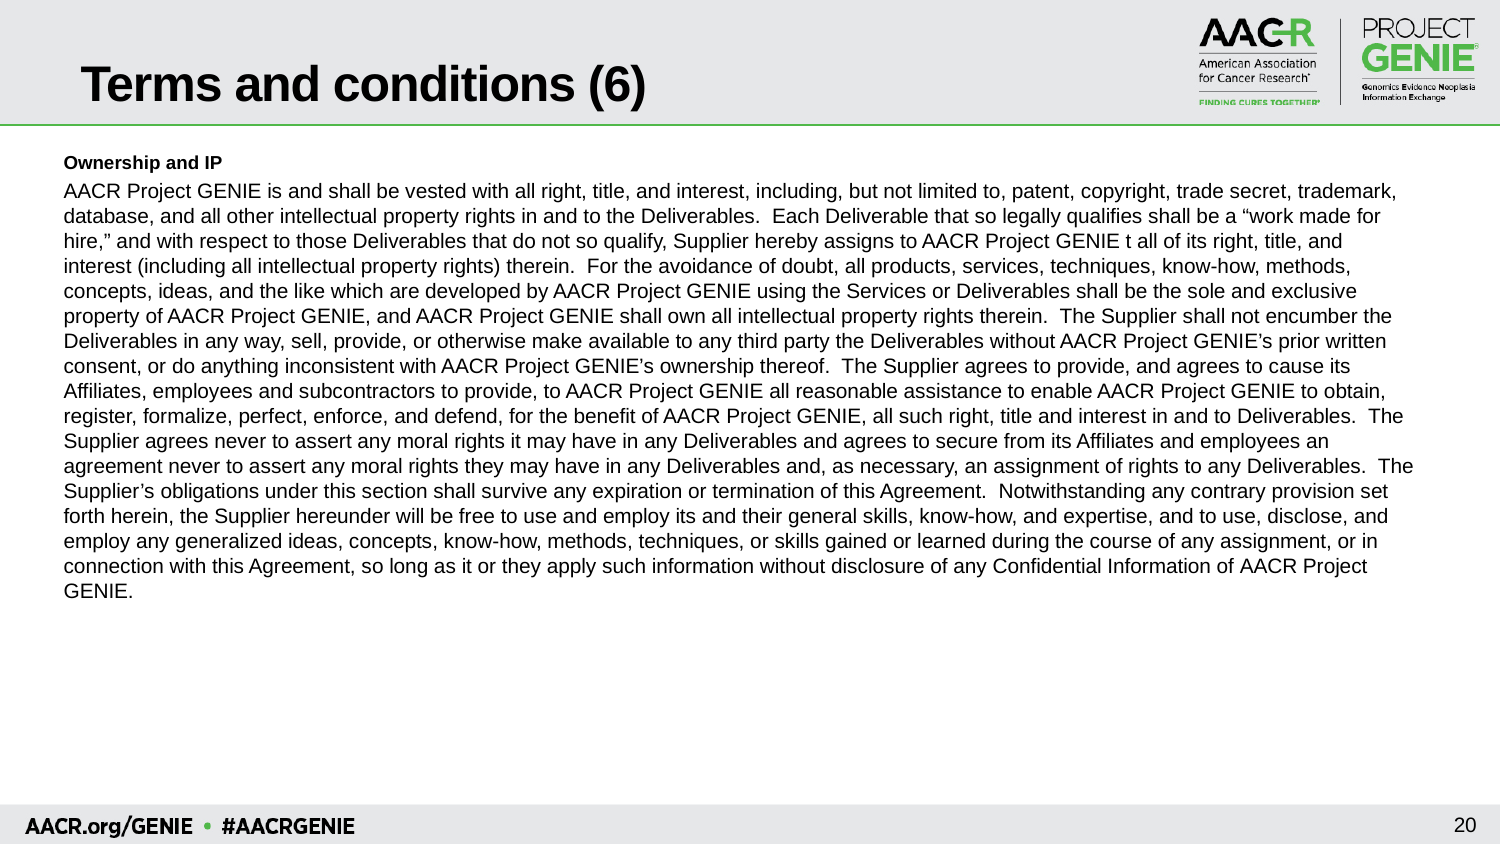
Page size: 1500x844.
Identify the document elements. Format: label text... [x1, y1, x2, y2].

list Ownership and IP AACR Project GENIE is and shall be vested with all right, title, and interest, including, but not limited to, patent, copyright, trade secret, trademark, database, and all other intellectual property rights in and to the Deliverables. Each Deliverable that so legally qualifies shall be a “work made for hire,” and with respect to those Deliverables that do not so qualify, Supplier hereby assigns to AACR Project GENIE t all of its right, title, and interest (including all intellectual property rights) therein. For the avoidance of doubt, all products, services, techniques, know-how, methods, concepts, ideas, and the like which are developed by AACR Project GENIE using the Services or Deliverables shall be the sole and exclusive property of AACR Project GENIE, and AACR Project GENIE shall own all intellectual property rights therein. The Supplier shall not encumber the Deliverables in any way, sell, provide, or otherwise make available to any third party the Deliverables without AACR Project GENIE’s prior written consent, or do anything inconsistent with AACR Project GENIE’s ownership thereof. The Supplier agrees to provide, and agrees to cause its Affiliates, employees and subcontractors to provide, to AACR Project GENIE all reasonable assistance to enable AACR Project GENIE to obtain, register, formalize, perfect, enforce, and defend, for the benefit of AACR Project GENIE, all such right, title and interest in and to Deliverables. The Supplier agrees never to assert any moral rights it may have in any Deliverables and agrees to secure from its Affiliates and employees an agreement never to assert any moral rights they may have in any Deliverables and, as necessary, an assignment of rights to any Deliverables. The Supplier’s obligations under this section shall survive any expiration or termination of this Agreement. Notwithstanding any contrary provision set forth herein, the Supplier hereunder will be free to use and employ its and their general skills, know-how, and expertise, and to use, disclose, and employ any generalized ideas, concepts, know-how, methods, techniques, or skills gained or learned during the course of any assignment, or in connection with this Agreement, so long as it or they apply such information without disclosure of any Confidential Information of AACR Project GENIE. [48, 143, 1431, 731]
title Terms and conditions (6) [65, 2, 1018, 120]
picture [0, 0, 1500, 844]
